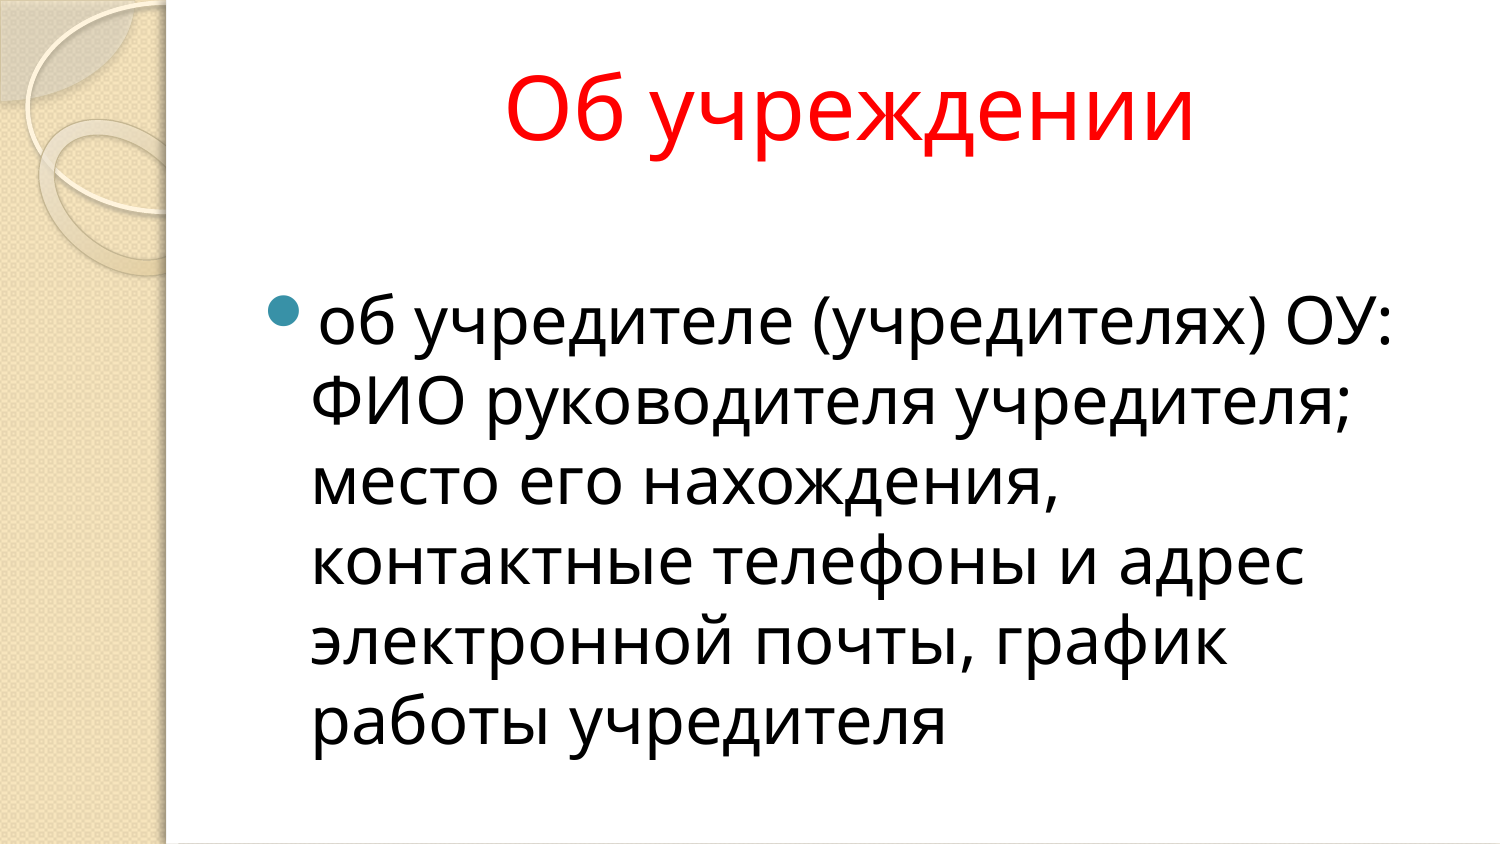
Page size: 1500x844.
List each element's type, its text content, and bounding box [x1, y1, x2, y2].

title Об учреждении [235, 33, 1466, 175]
list об учредителе (учредителях) ОУ: ФИО руководителя учредителя; место его нахождения, контактные телефоны и адрес электронной почты, график работы учредителя [235, 178, 1466, 769]
